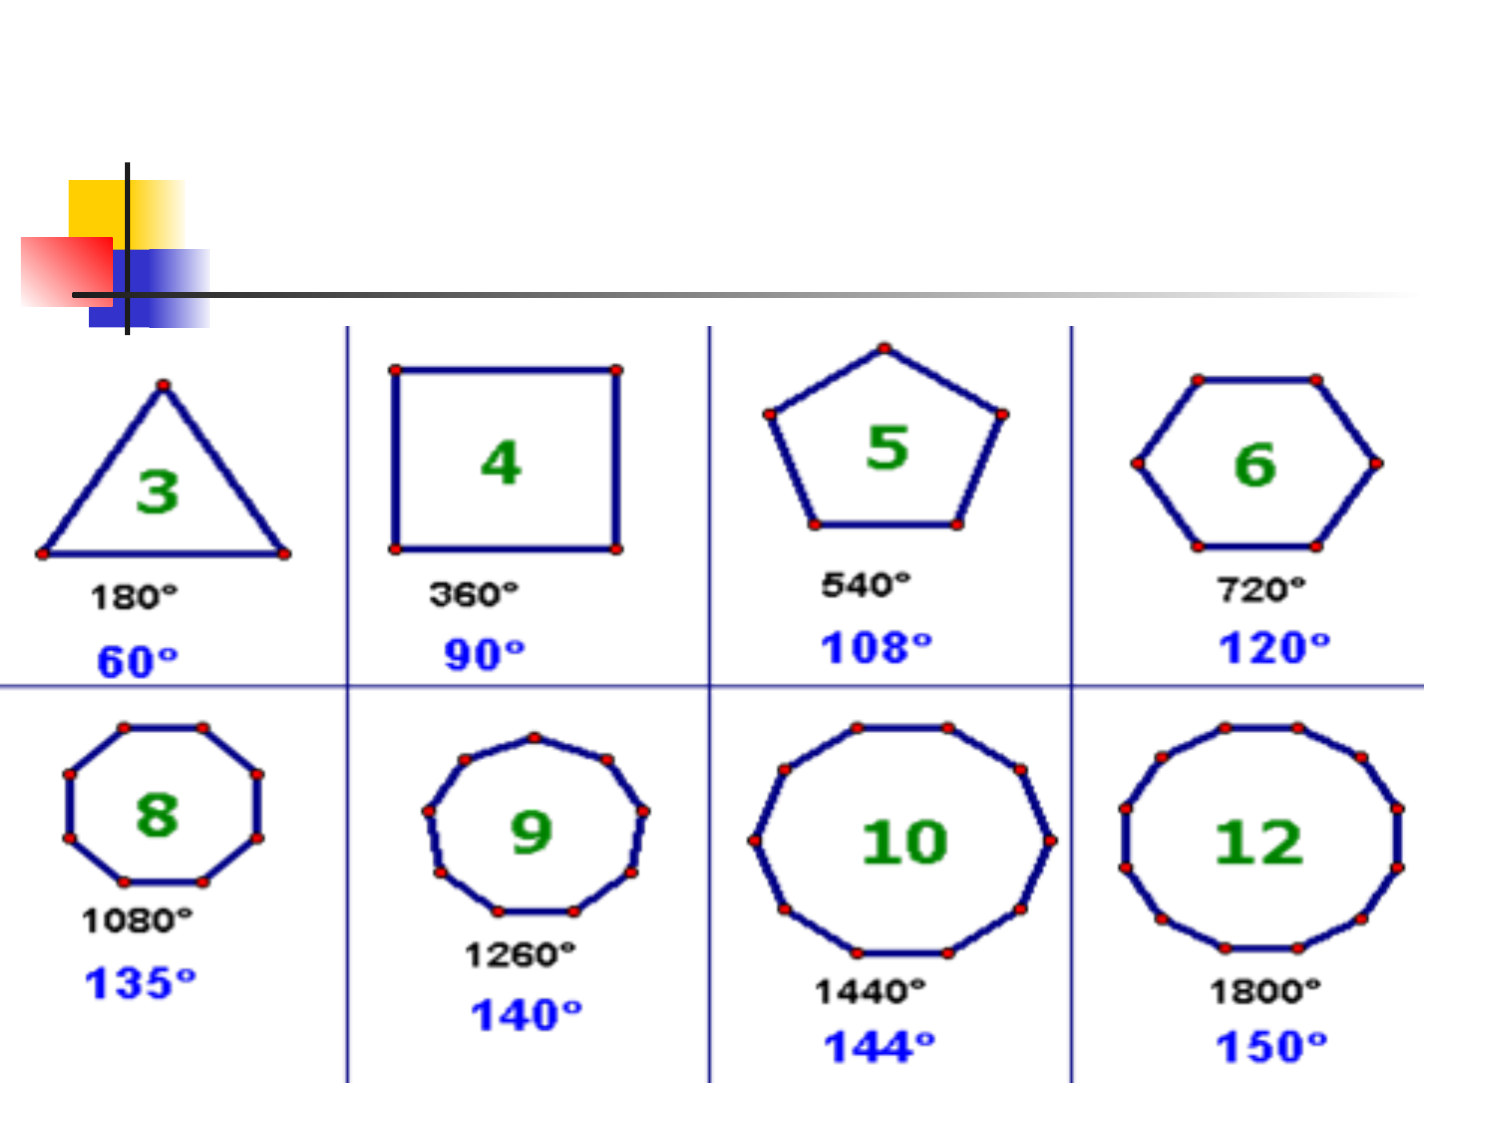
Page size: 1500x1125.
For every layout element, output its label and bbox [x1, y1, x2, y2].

picture [0, 325, 1424, 1083]
